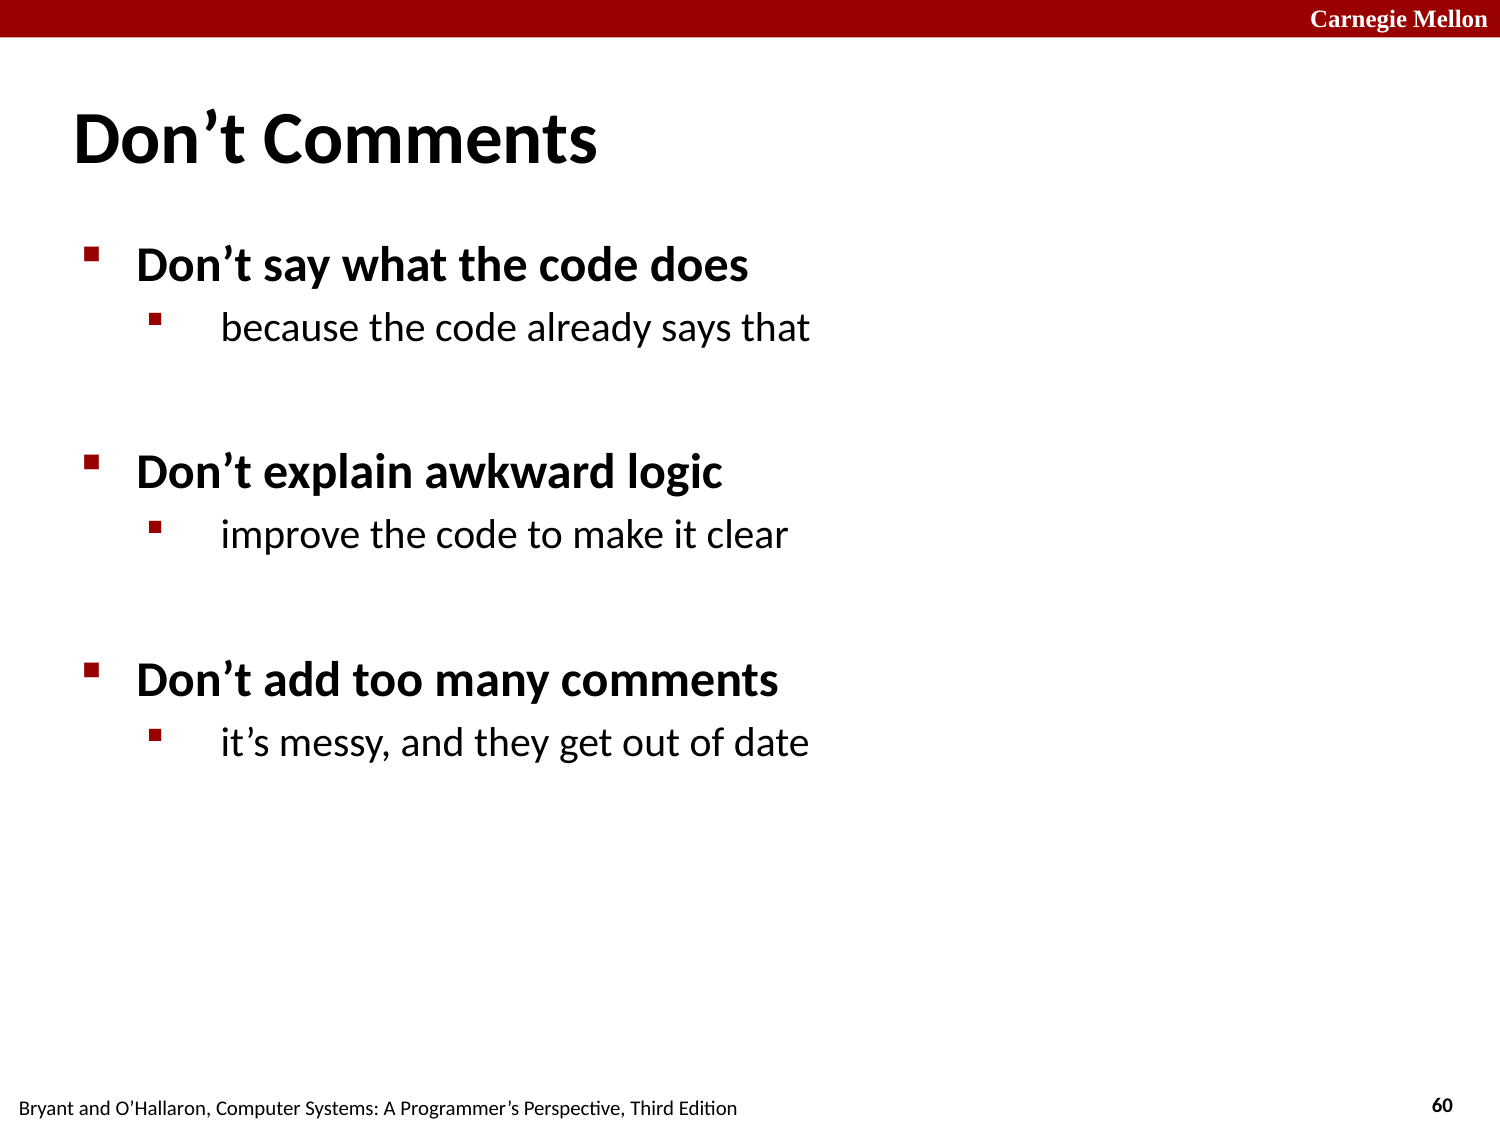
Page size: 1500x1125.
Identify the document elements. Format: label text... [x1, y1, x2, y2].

title Don’t Comments [58, 71, 1305, 197]
list Don’t say what the code does because the code already says that Don’t explain awkward logic improve the code to make it clear Don’t add too many comments it’s messy, and they get out of date [64, 223, 1361, 1040]
